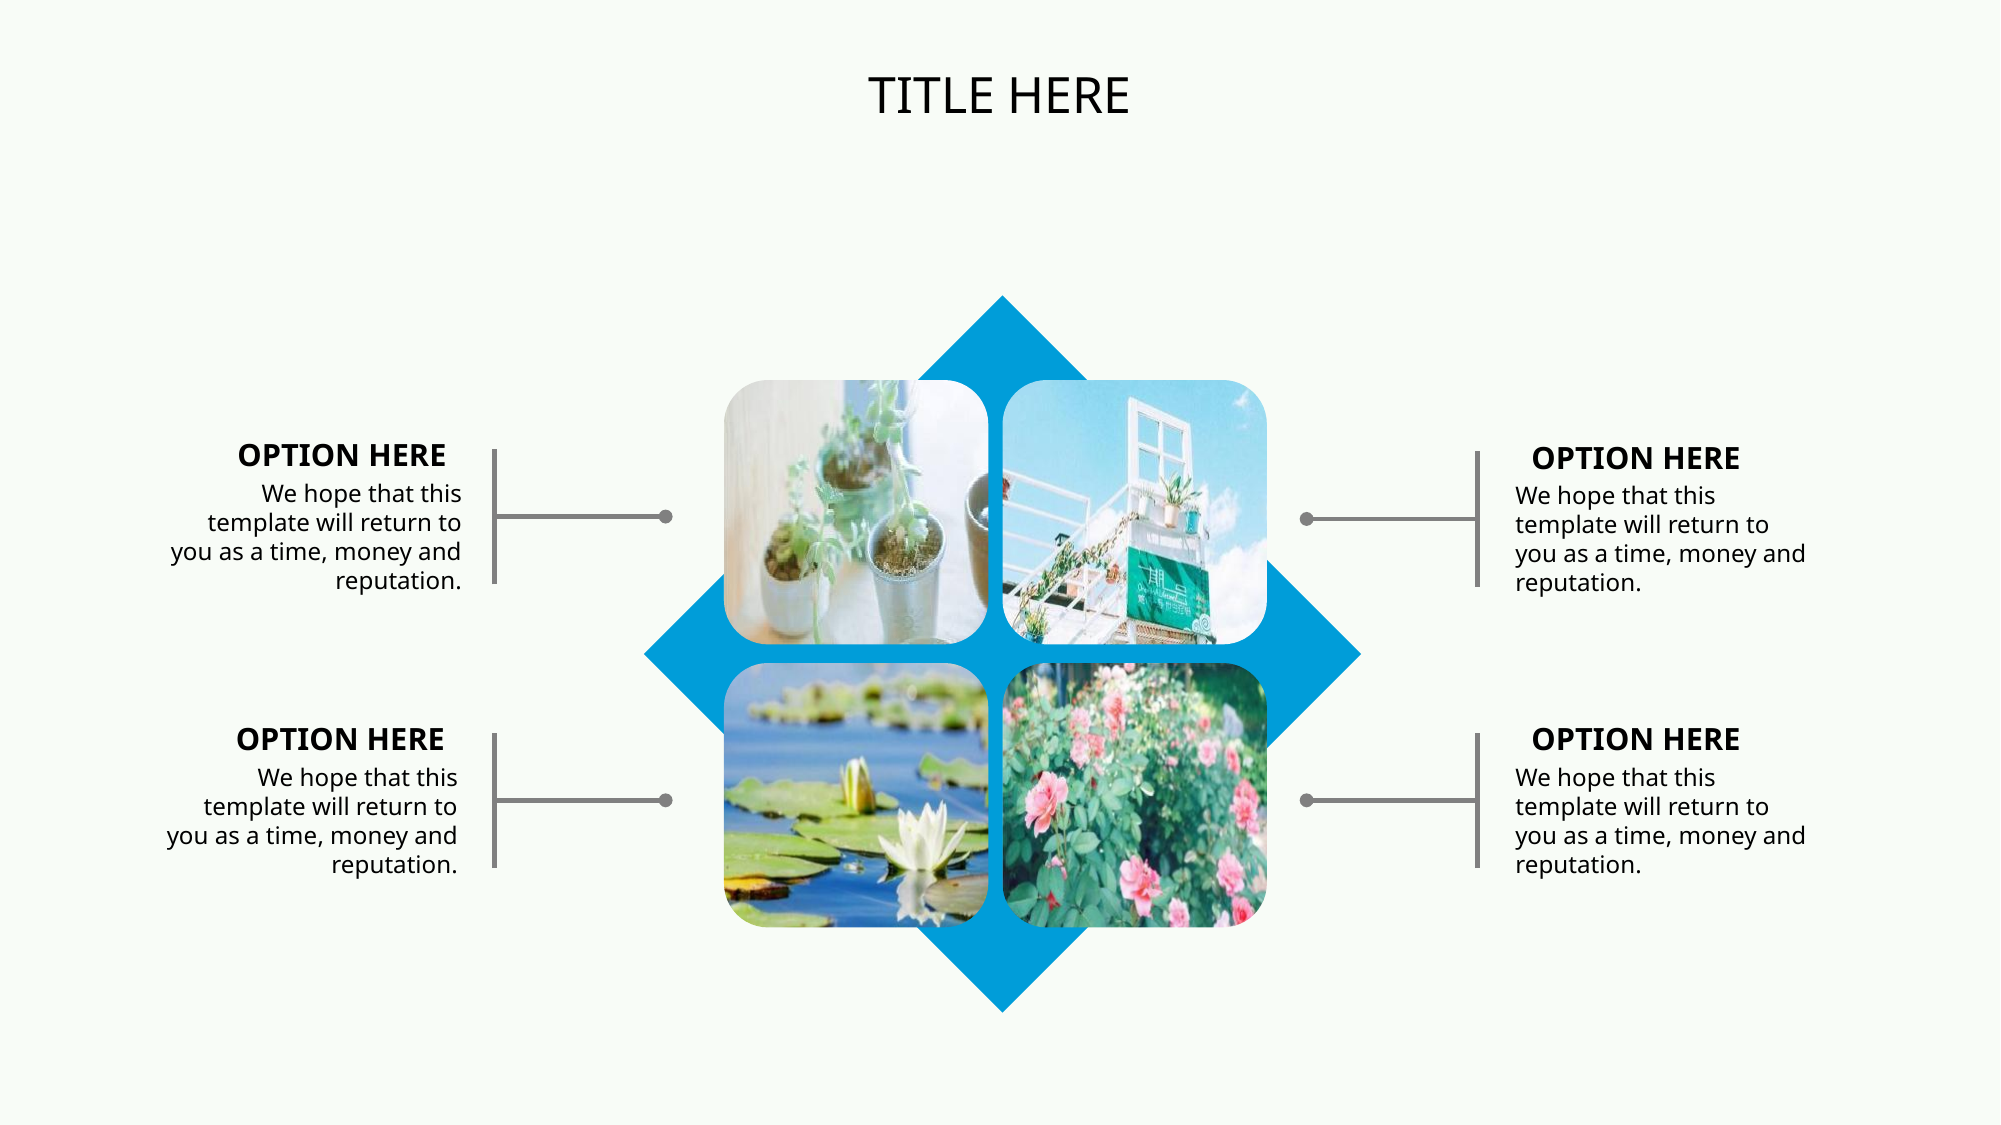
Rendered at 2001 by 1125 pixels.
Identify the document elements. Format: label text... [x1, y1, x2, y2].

text_box OPTION HERE [1516, 431, 1756, 480]
text_box We hope that this template will return to you as a time, money and reputation. [1515, 762, 1810, 878]
text_box We hope that this template will return to you as a time, money and reputation. [1515, 480, 1810, 597]
text_box [1001, 378, 1268, 646]
text_box TITLE HERE [478, 33, 1523, 124]
text_box We hope that this template will return to you as a time, money and reputation. [163, 762, 459, 878]
text_box OPTION HERE [220, 712, 460, 764]
text_box [1001, 661, 1268, 929]
text_box [722, 378, 990, 646]
text_box [642, 293, 1363, 1015]
text_box [722, 661, 990, 929]
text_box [1306, 732, 1479, 869]
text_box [493, 732, 666, 869]
text_box We hope that this template will return to you as a time, money and reputation. [167, 478, 463, 595]
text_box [1306, 451, 1479, 587]
text_box OPTION HERE [222, 428, 462, 478]
text_box OPTION HERE [1516, 712, 1756, 762]
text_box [493, 448, 666, 585]
